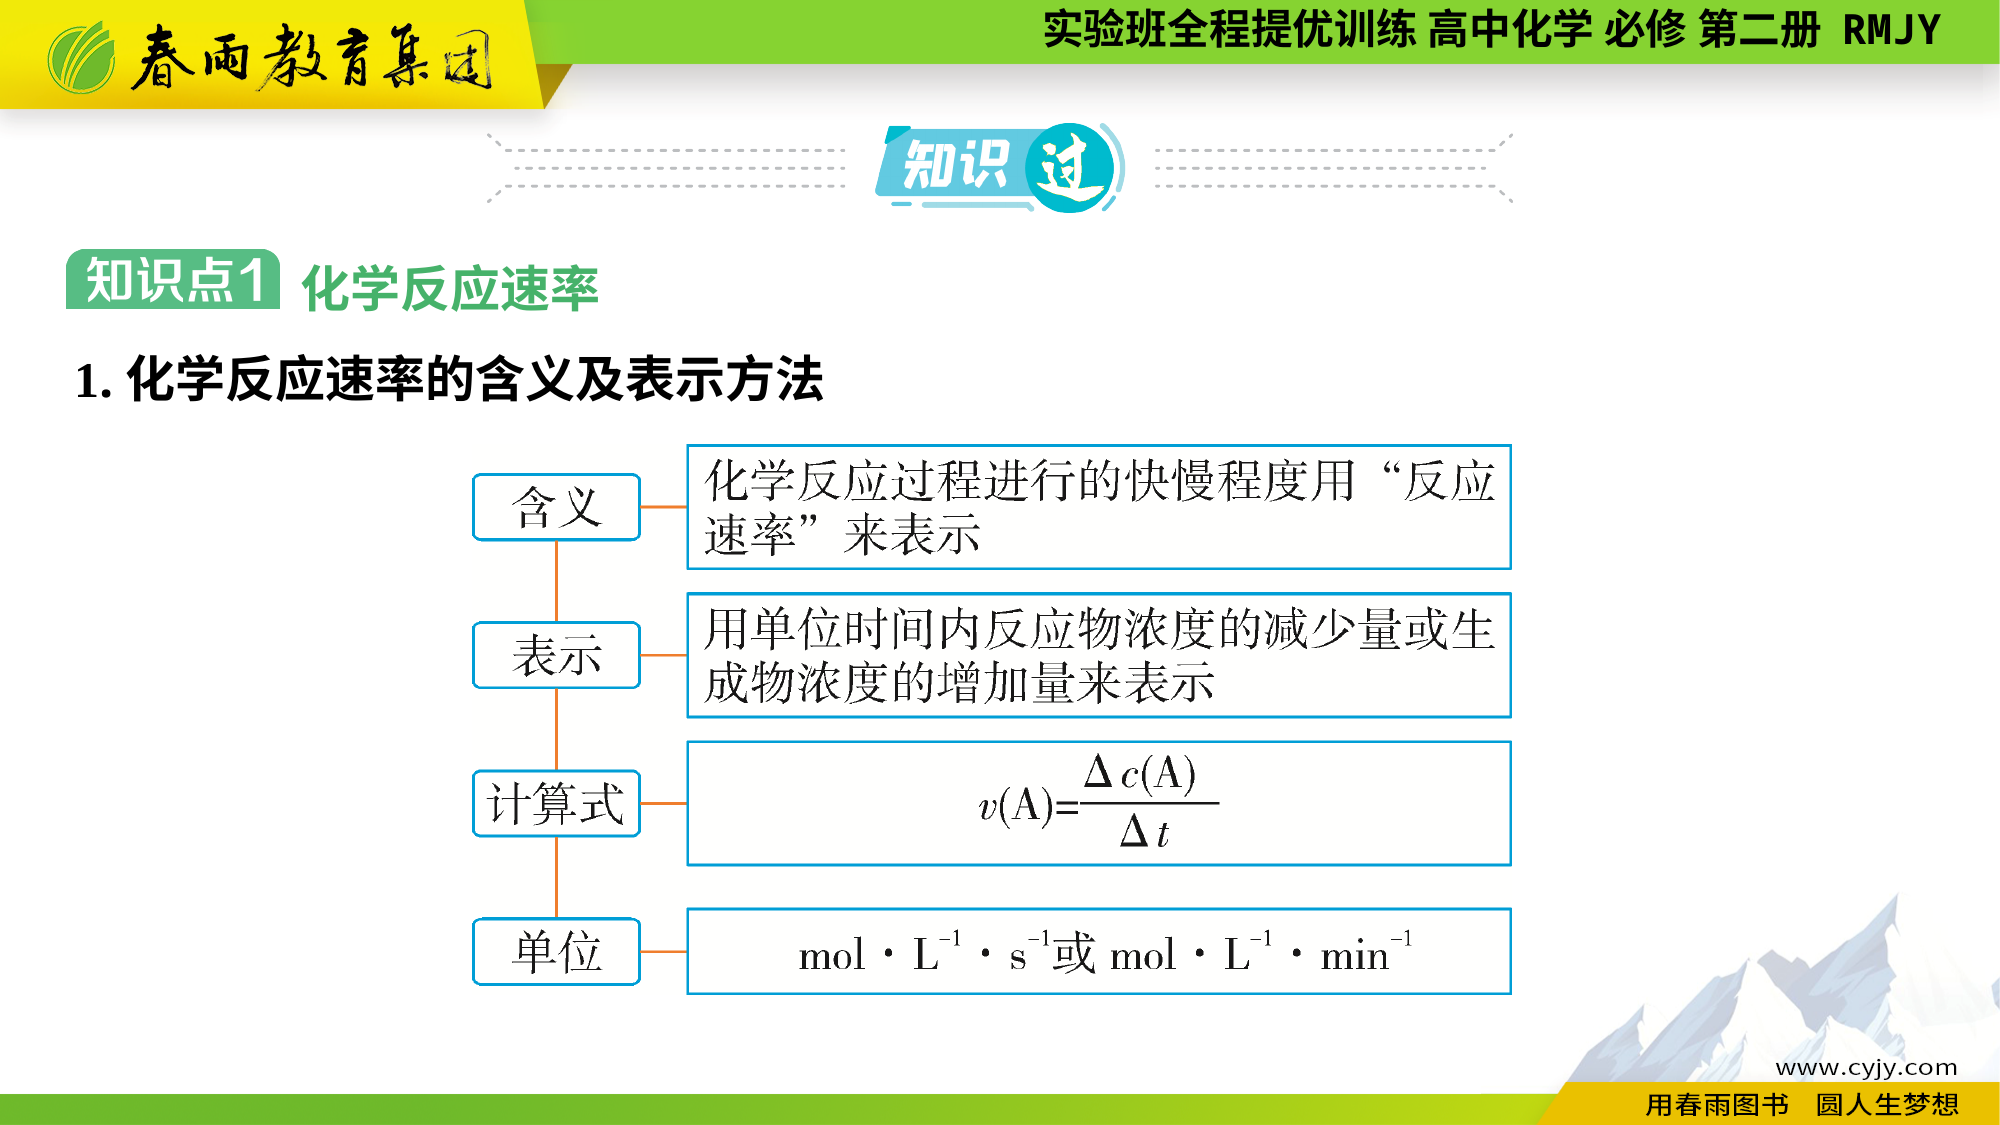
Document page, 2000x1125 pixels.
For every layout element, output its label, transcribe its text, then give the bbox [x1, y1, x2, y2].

text_box 化学反应速率 1.化学反应速率的含义及表示方法 [59, 220, 1944, 416]
picture [0, 0, 2000, 1125]
